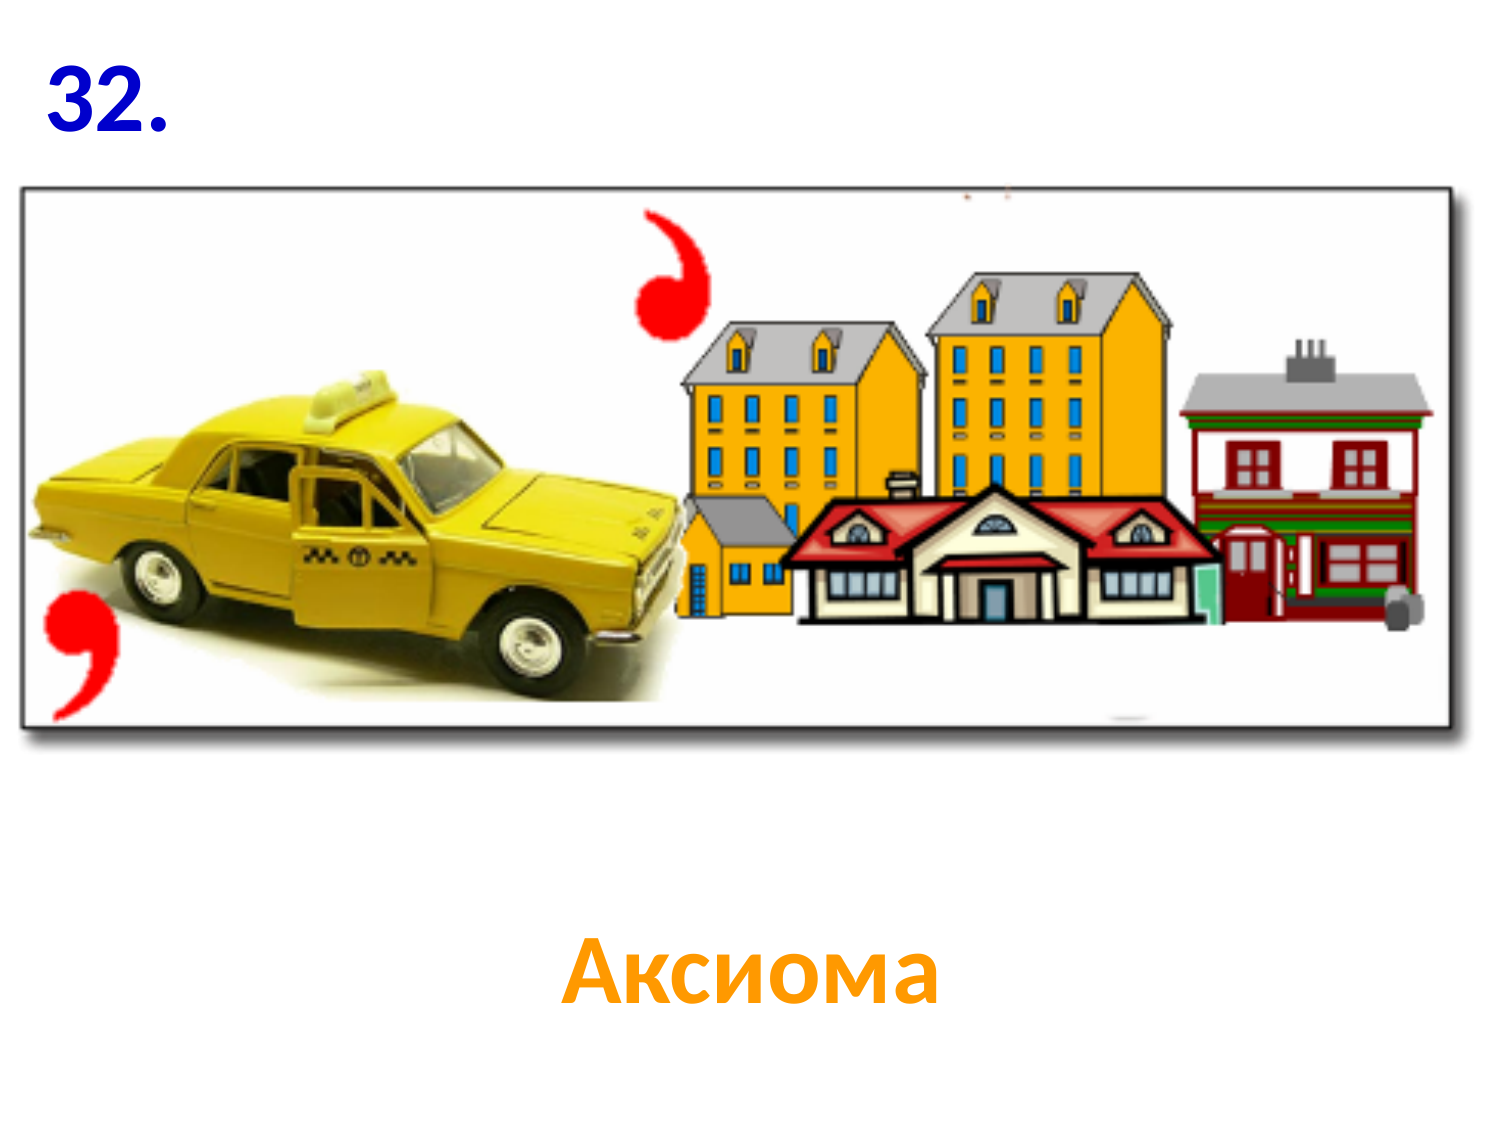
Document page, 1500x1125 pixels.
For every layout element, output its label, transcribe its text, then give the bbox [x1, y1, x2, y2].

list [14, 172, 1500, 764]
text_box 32. [29, 24, 242, 160]
title Аксиома [76, 869, 1427, 1058]
